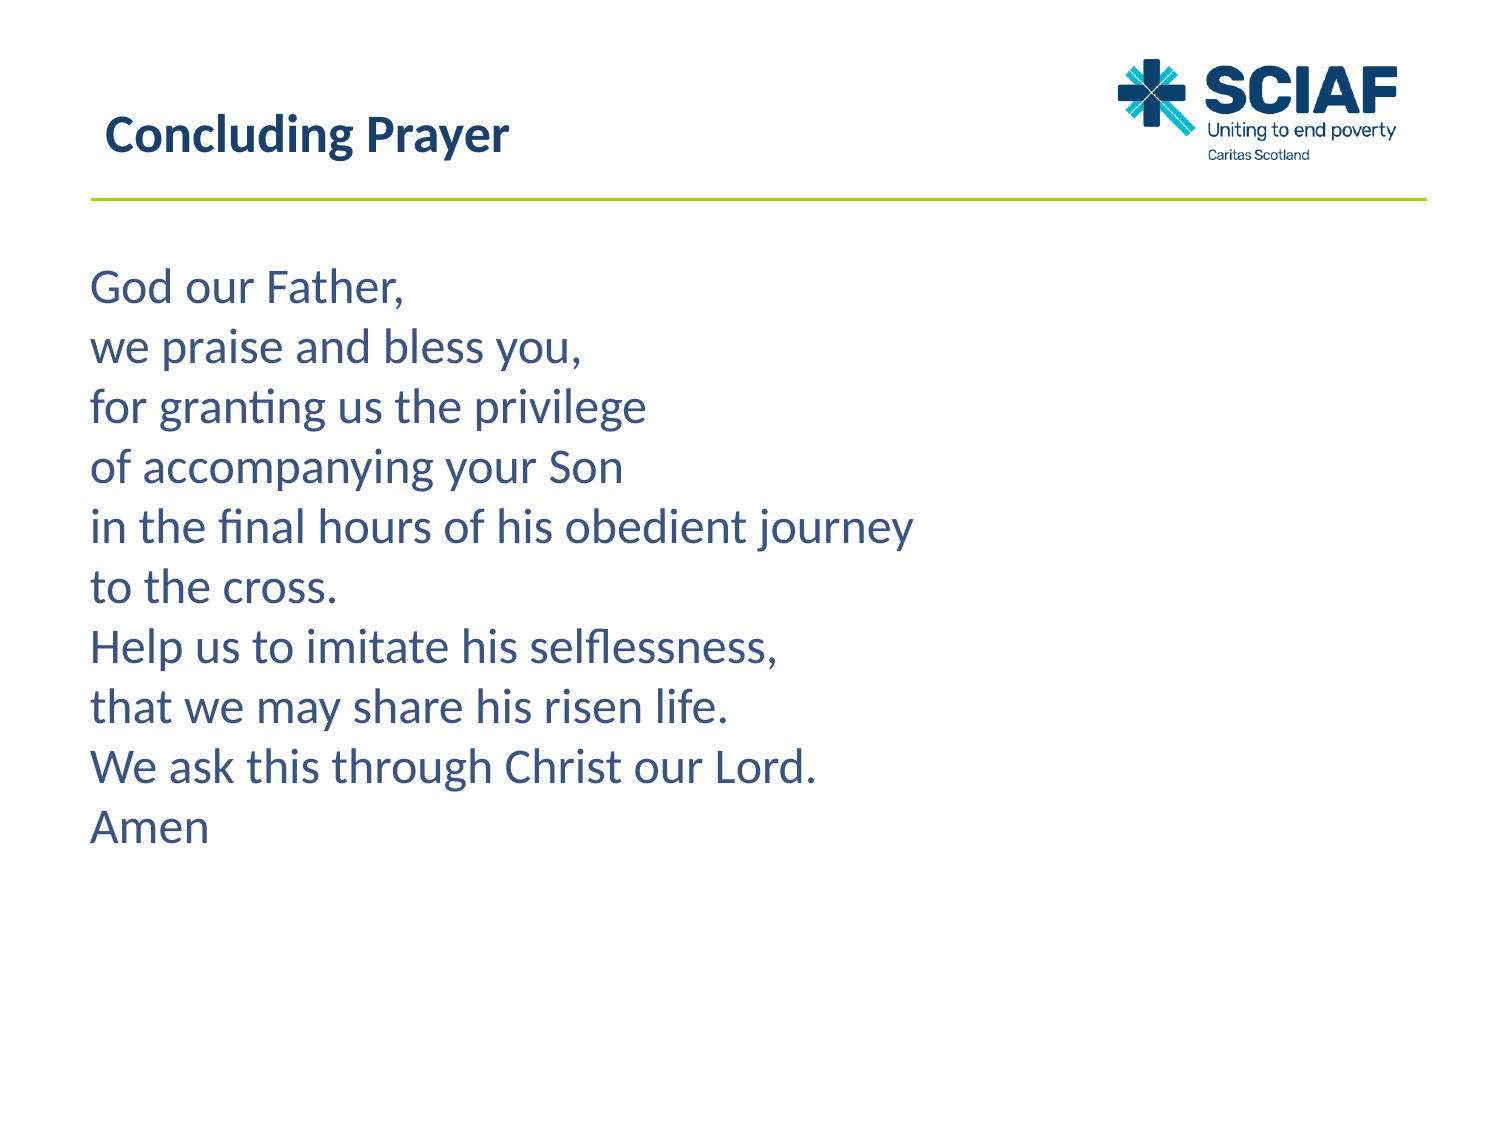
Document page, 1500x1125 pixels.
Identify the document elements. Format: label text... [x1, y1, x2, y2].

text_box God our Father, we praise and bless you, for granting us the privilege of accompanying your Son in the final hours of his obedient journey to the cross. Help us to imitate his selflessness, that we may share his risen life. We ask this through Christ our Lord. Amen [74, 245, 1318, 861]
title Concluding Prayer [90, 98, 1397, 197]
